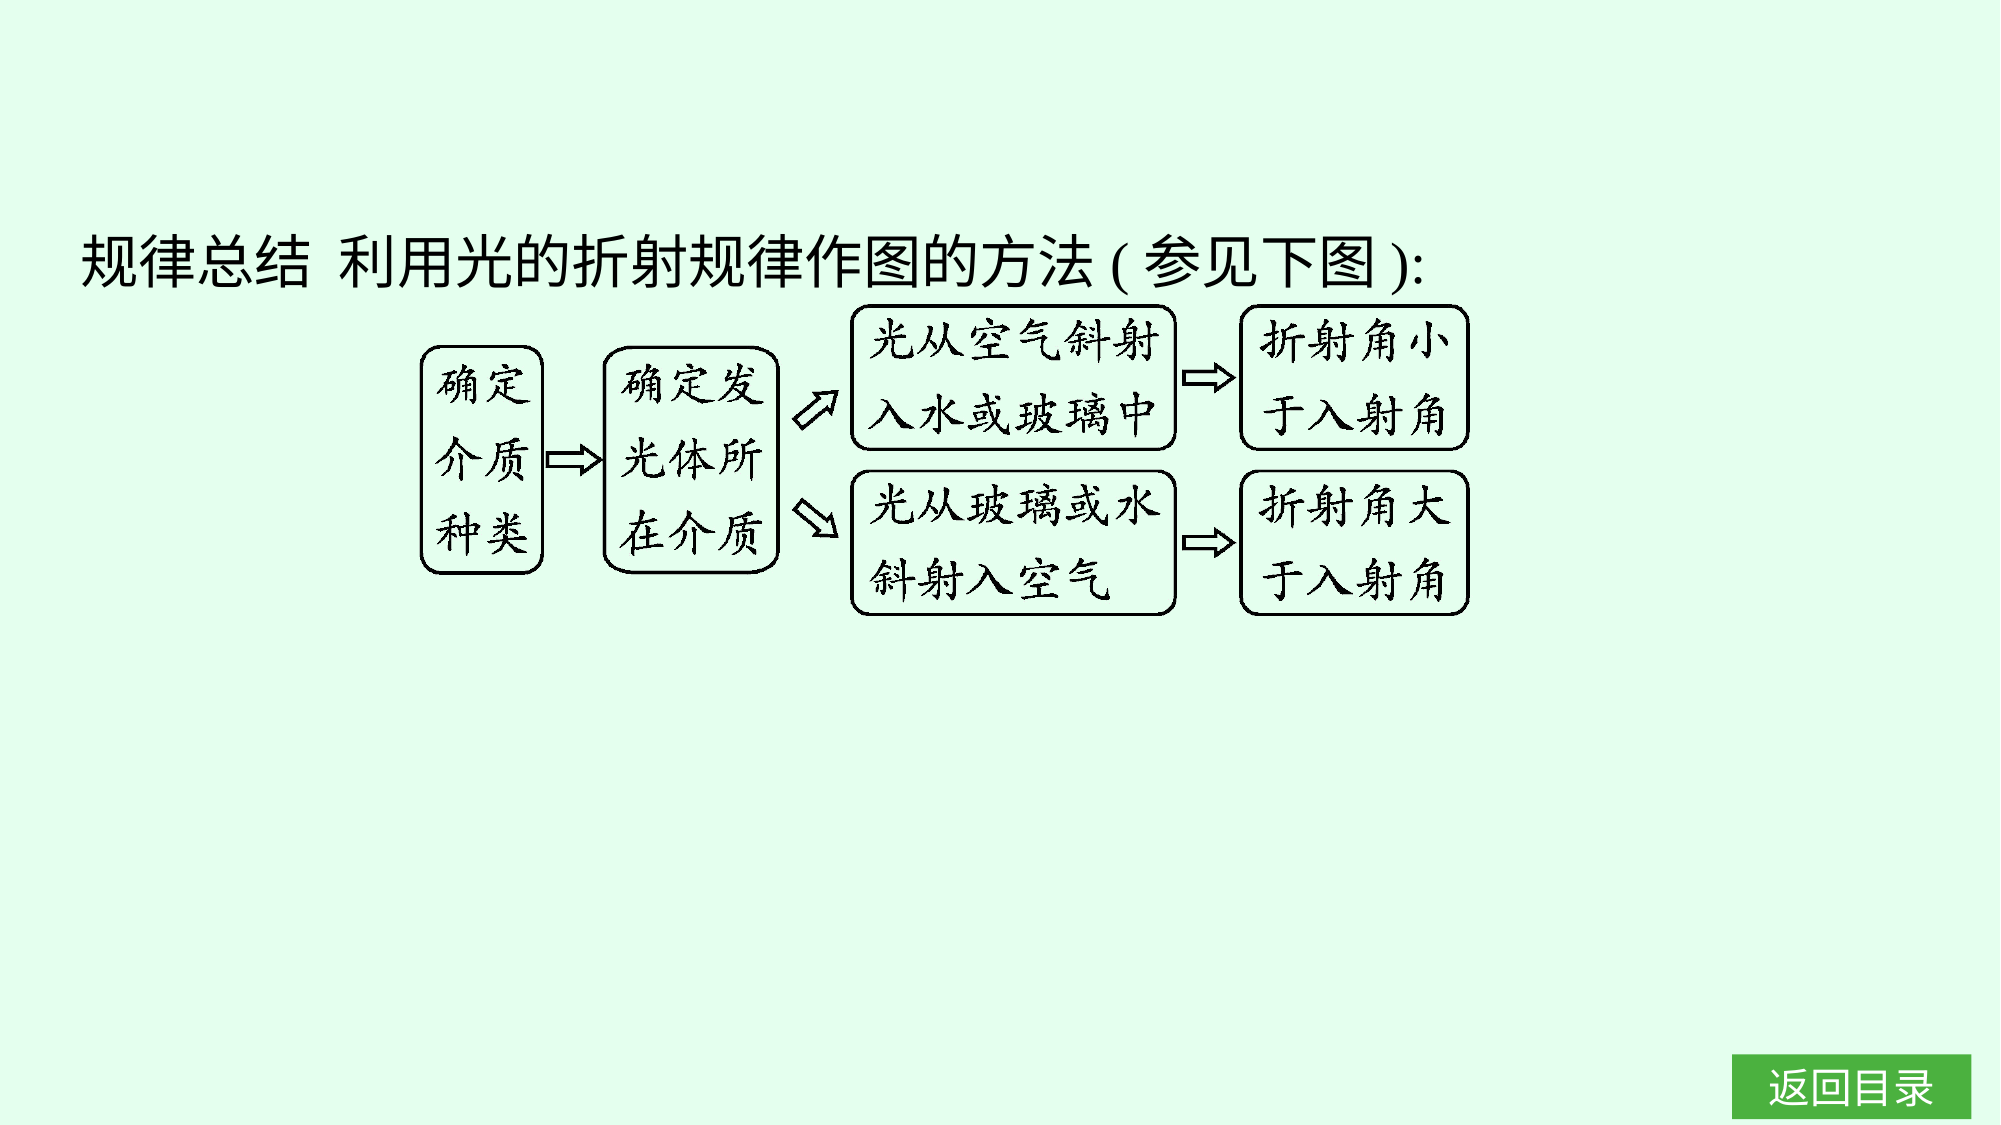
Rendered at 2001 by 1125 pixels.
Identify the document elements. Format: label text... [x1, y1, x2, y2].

picture [414, 303, 1475, 617]
text_box 规律总结 利用光的折射规律作图的方法(参见下图): [65, 196, 1442, 303]
